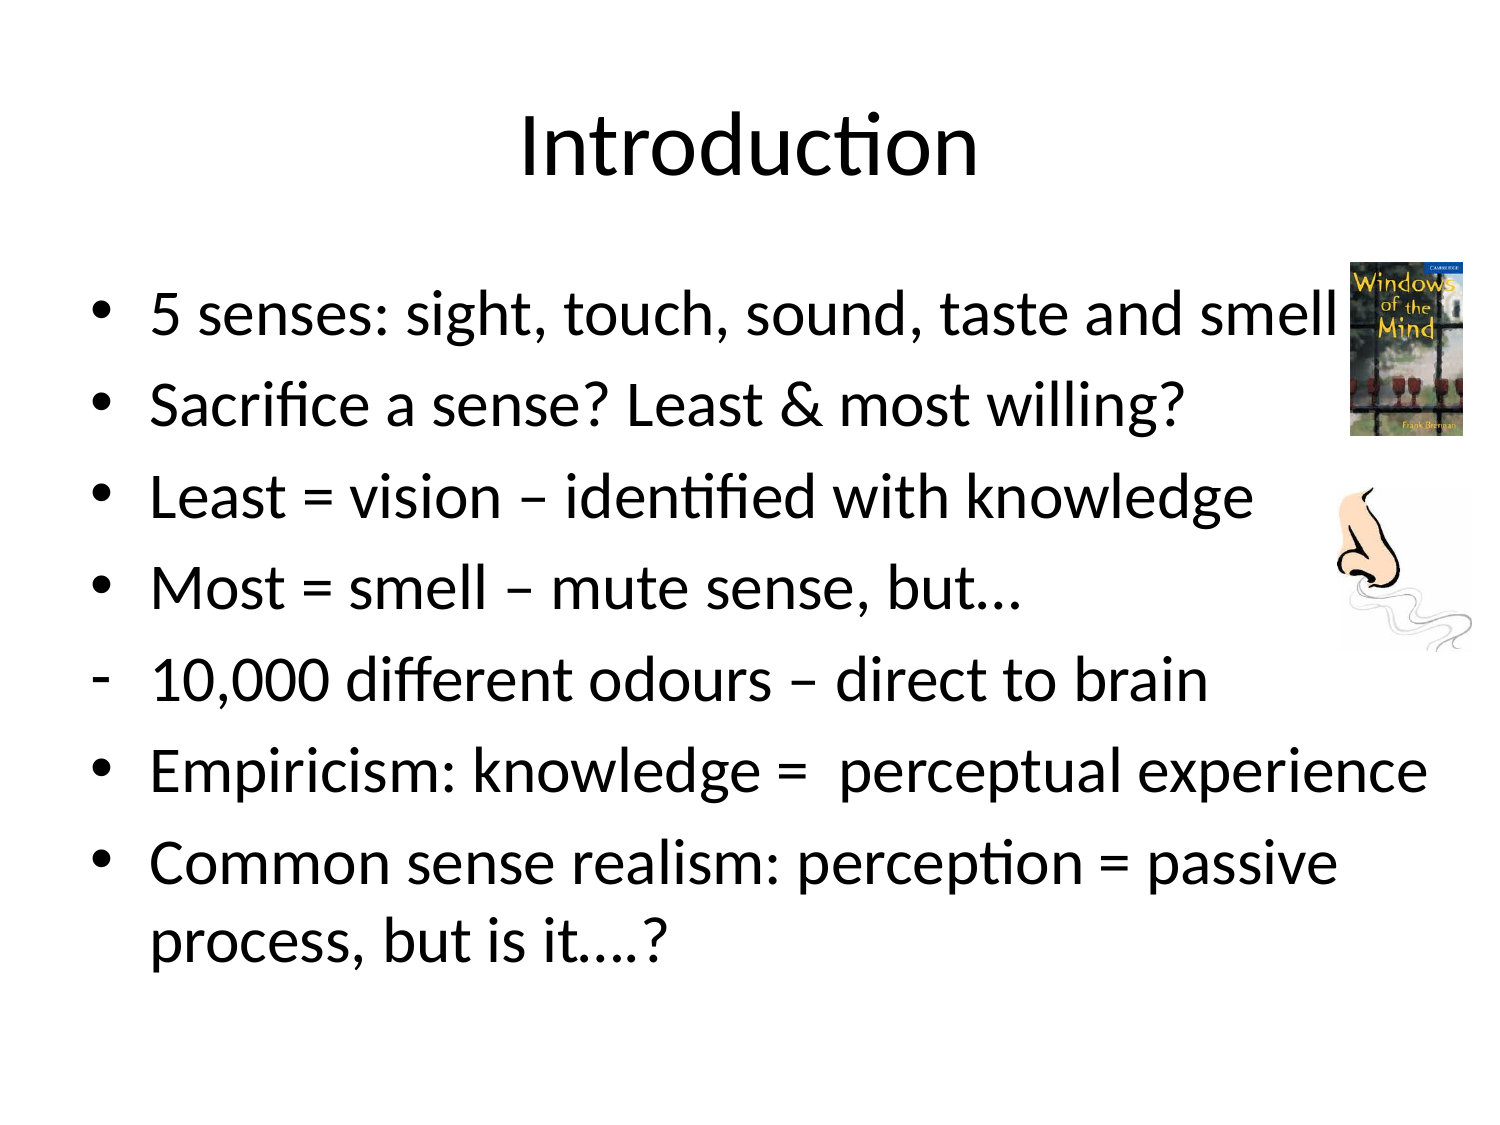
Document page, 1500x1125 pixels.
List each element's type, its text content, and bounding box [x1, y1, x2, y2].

picture [1337, 487, 1472, 652]
title Introduction [75, 45, 1425, 233]
list 5 senses: sight, touch, sound, taste and smell Sacrifice a sense? Least & most willing? Least = vision – identified with knowledge Most = smell – mute sense, but… 10,000 different odours – direct to brain Empiricism: knowledge = perceptual experience Common sense realism: perception = passive process, but is it….? [75, 262, 1450, 1005]
picture [1349, 262, 1463, 436]
